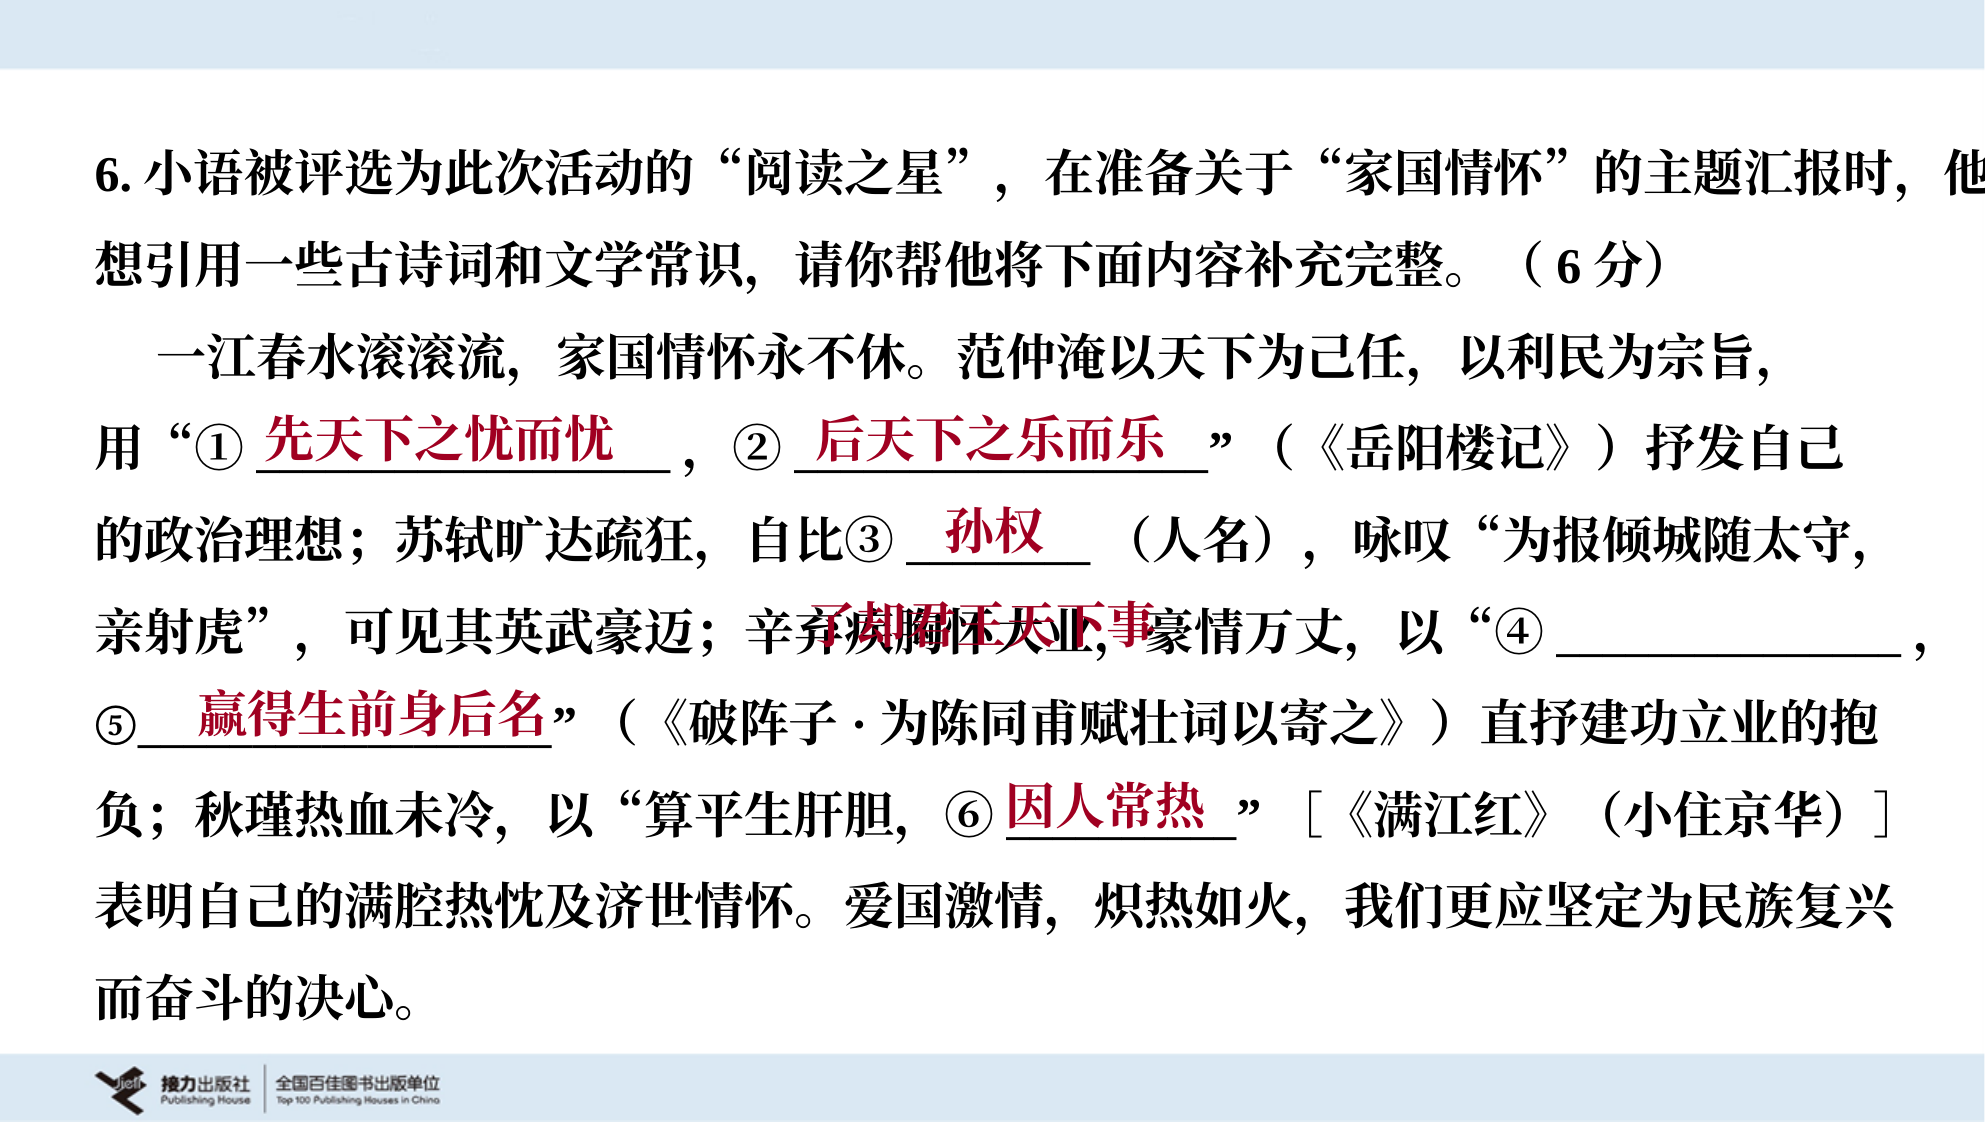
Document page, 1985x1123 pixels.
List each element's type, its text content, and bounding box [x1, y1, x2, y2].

text_box 先天下之忧而忧 [220, 380, 659, 468]
text_box 后天下之乐而乐 [771, 380, 1210, 468]
picture [0, 0, 1985, 1122]
text_box 因人常热 [939, 747, 1272, 835]
text_box 赢得生前身后名 [148, 655, 597, 743]
text_box 了却君王天下事 [94, 563, 1891, 744]
text_box 孙权 [901, 472, 1089, 560]
text_box 6.小语被评选为此次活动的“阅读之星”，在准备关于“家国情怀”的主题汇报时，他 想引用一些古诗词和文学常识，请你帮他将下面内容补充完整。（6分） 一江春水滚滚流，家国情怀永不休。范仲淹以天下为己任，以利民为宗旨， 用“①__________________，②__________________”（《岳阳楼记》）抒发自己 的政治理想；苏轼旷达疏狂，自比③________（人名），咏叹“为报倾城随太守， 亲射虎”，可见其英武豪迈；辛弃疾胸怀大业，豪情万丈，以“④_______________， ⑤__________________”（《破阵子·为陈同甫赋壮词以寄之》）直抒建功立业的抱 负；秋瑾热血未冷，以“算平生肝胆，⑥__________”［《满江红》（小住京华）］ 表明自己的满腔热忱及济世情怀。爱国激情，炽热如火，我们更应坚定为民族复兴 而奋斗的决心。 [94, 109, 1892, 1027]
